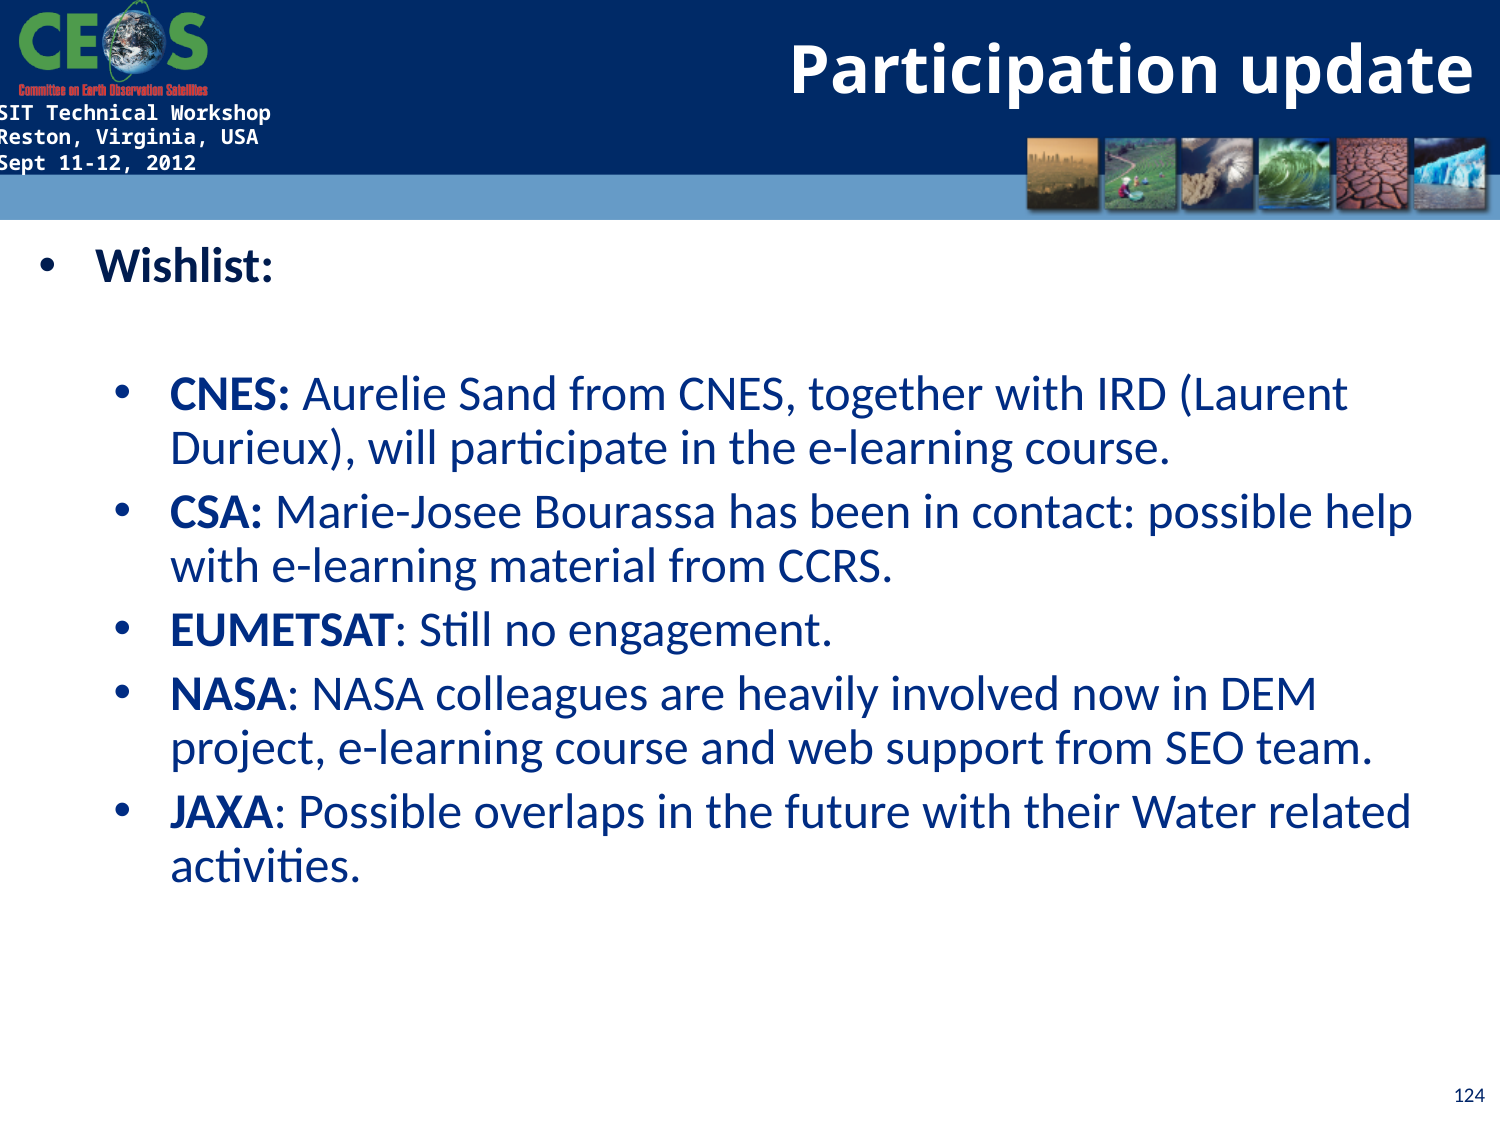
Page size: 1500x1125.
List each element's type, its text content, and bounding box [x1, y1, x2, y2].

picture [0, 0, 1500, 220]
slide_number 124 [1187, 1073, 1500, 1125]
text_box Wishlist: CNES: Aurelie Sand from CNES, together with IRD (Laurent Durieux), will participate in the e-learning course. CSA: Marie-Josee Bourassa has been in contact: possible help with e-learning material from CCRS. EUMETSAT: Still no engagement. NASA: NASA colleagues are heavily involved now in DEM project, e-learning course and web support from SEO team. JAXA: Possible overlaps in the future with their Water related activities. [24, 232, 1473, 1074]
title Participation update [216, 16, 1491, 117]
